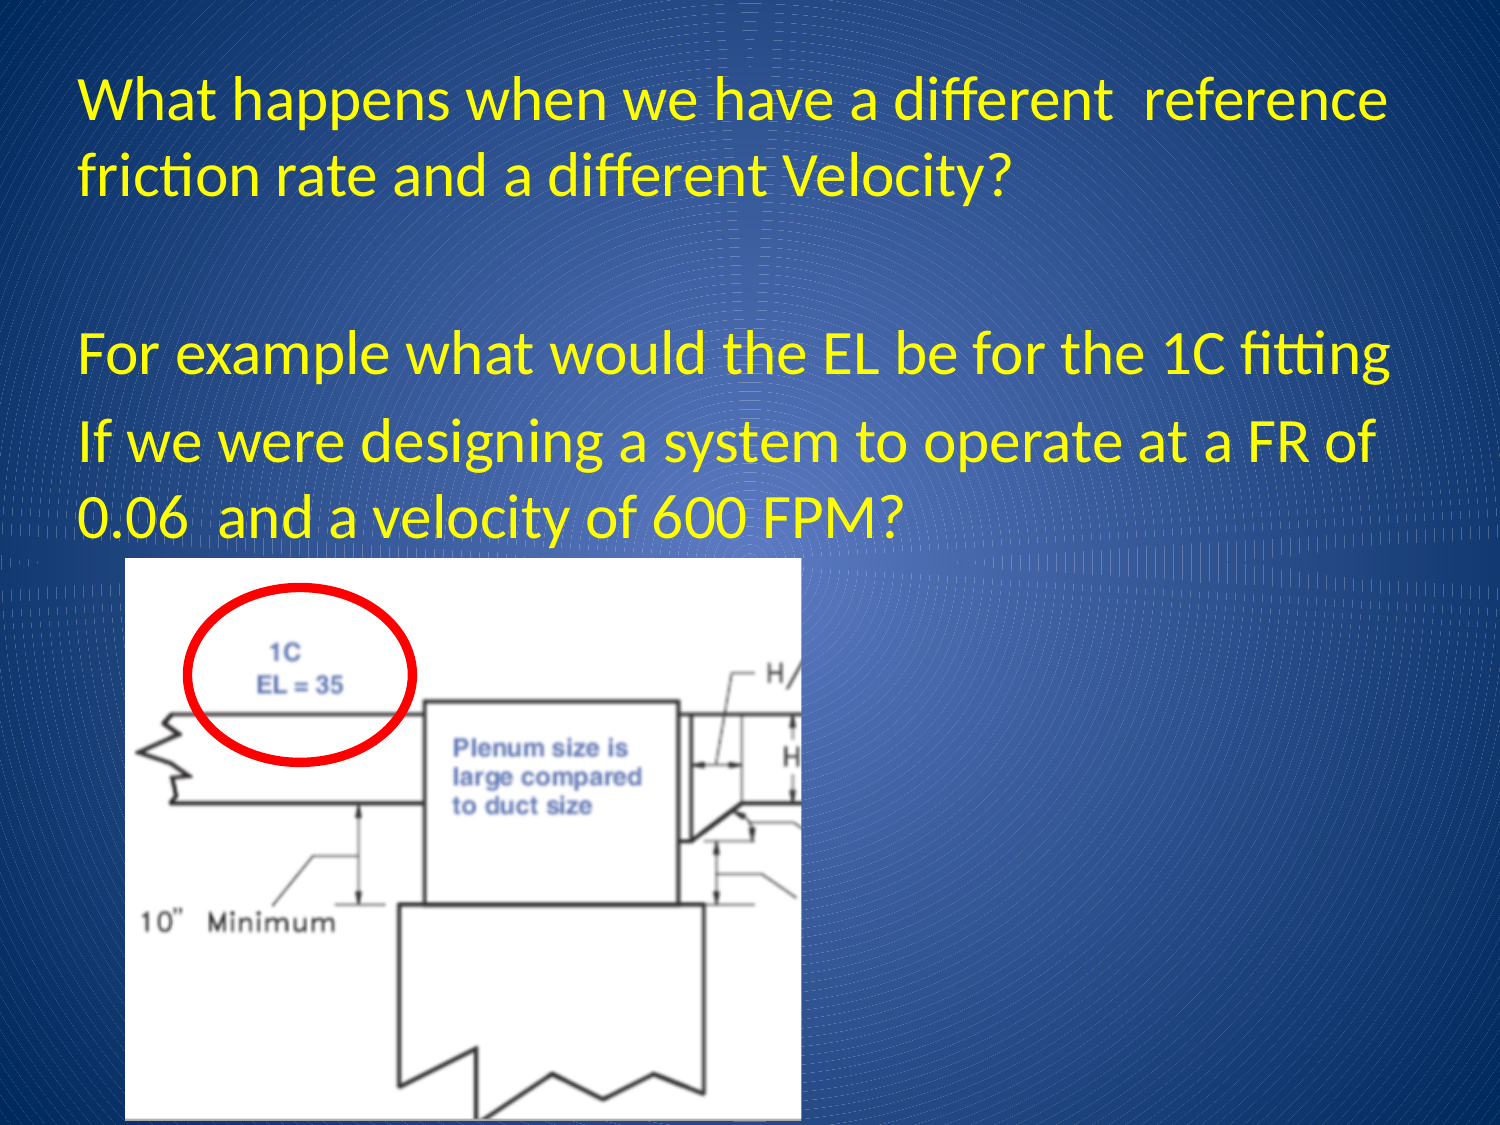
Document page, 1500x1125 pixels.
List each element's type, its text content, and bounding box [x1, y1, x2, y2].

picture [124, 558, 802, 1125]
list What happens when we have a different reference friction rate and a different Velocity? For example what would the EL be for the 1C fitting If we were designing a system to operate at a FR of 0.06 and a velocity of 600 FPM? [62, 50, 1413, 588]
